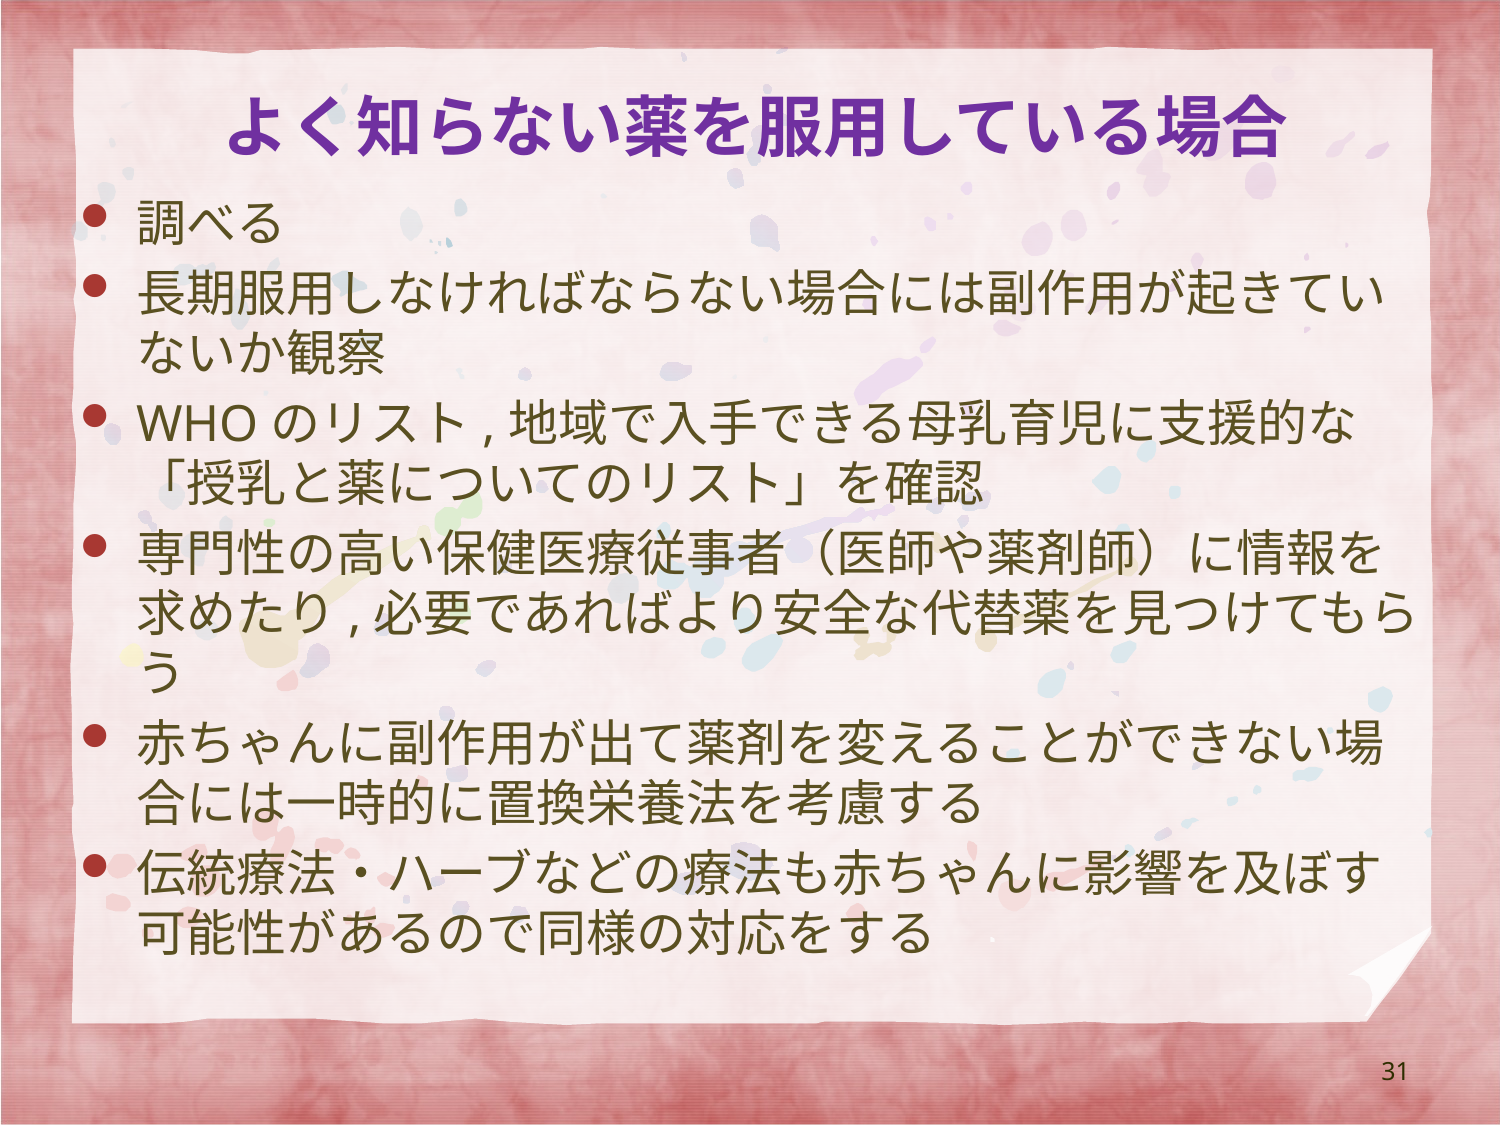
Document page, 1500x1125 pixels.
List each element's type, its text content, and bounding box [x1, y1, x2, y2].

title よく知らない薬を服用している場合 [76, 66, 1436, 183]
list 調べる 長期服用しなければならない場合には副作用が起きていないか観察 WHOのリスト,地域で入手できる母乳育児に支援的な「授乳と薬についてのリスト」を確認 専門性の高い保健医療従事者（医師や薬剤師）に情報を求めたり,必要であればより安全な代替薬を見つけてもらう 赤ちゃんに副作用が出て薬剤を変えることができない場合には一時的に置換栄養法を考慮する 伝統療法・ハーブなどの療法も赤ちゃんに影響を及ぼす可能性があるので同様の対応をする [64, 183, 1436, 1036]
picture [0, 0, 1500, 1125]
slide_number 31 [1074, 1042, 1425, 1103]
